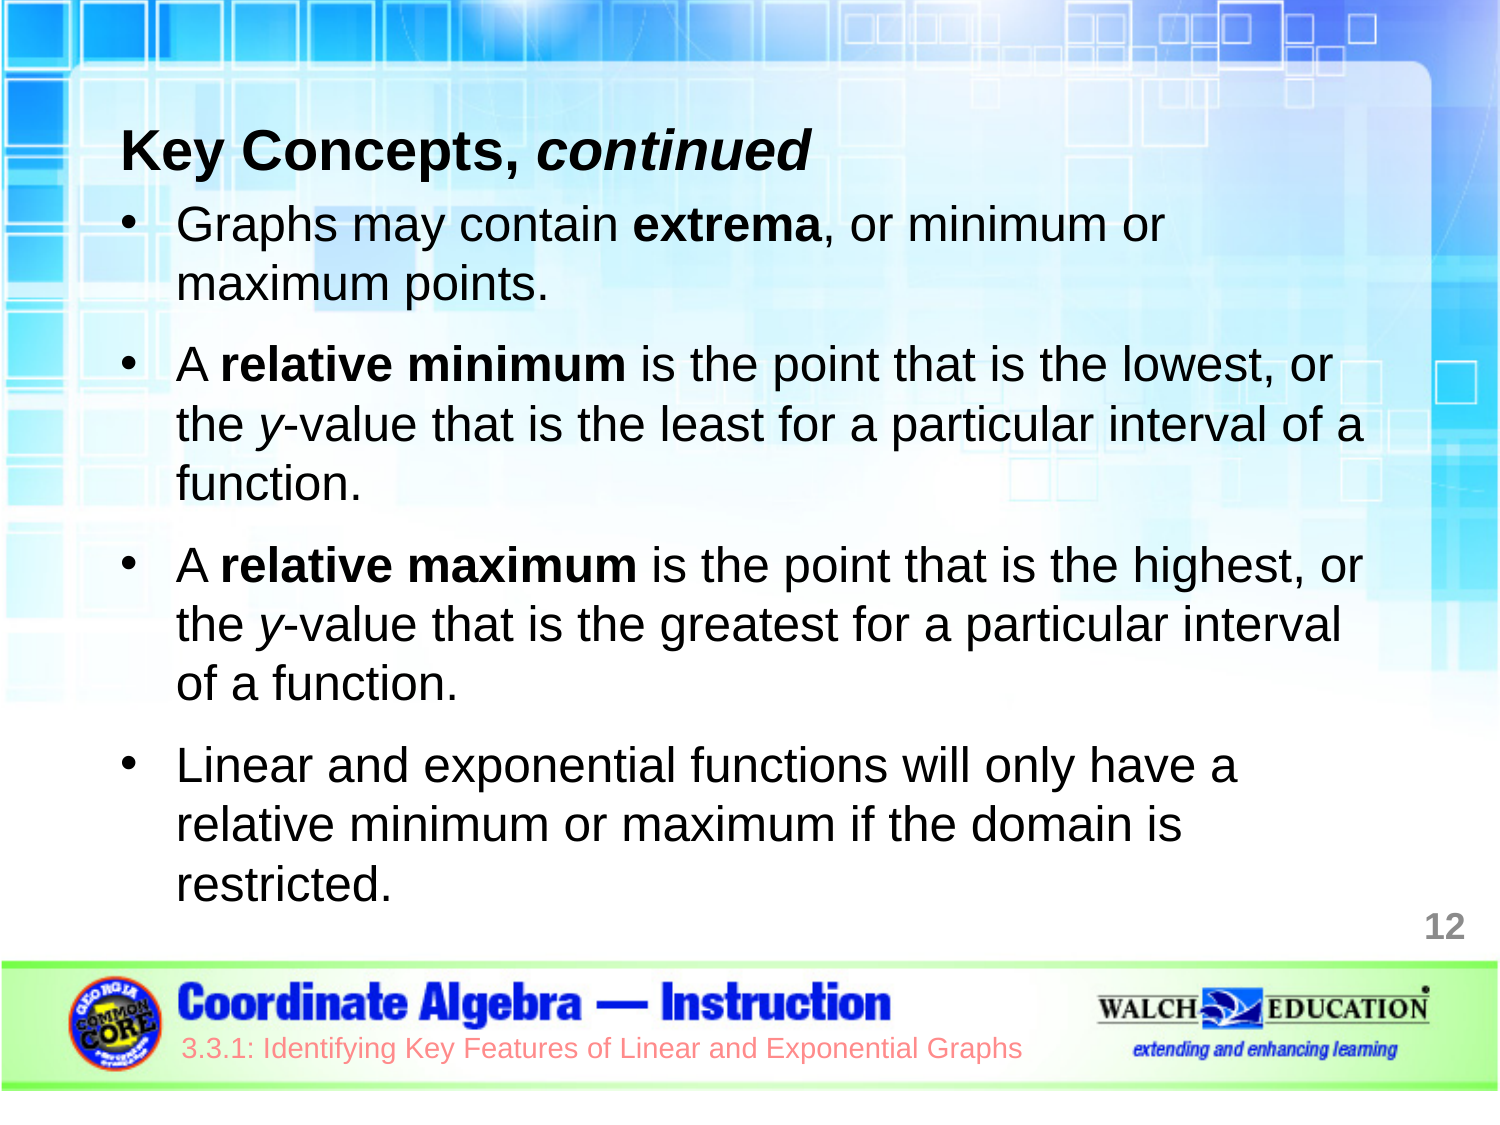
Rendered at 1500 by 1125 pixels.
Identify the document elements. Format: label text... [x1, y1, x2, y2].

slide_number 12 [1361, 901, 1481, 949]
subtitle Key Concepts, continued Graphs may contain extrema, or minimum or maximum points. A relative minimum is the point that is the lowest, or the y-value that is the least for a particular interval of a function. A relative maximum is the point that is the highest, or the y-value that is the greatest for a particular interval of a function. Linear and exponential functions will only have a relative minimum or maximum if the domain is restricted. [105, 105, 1394, 925]
footer 3.3.1: Identifying Key Features of Linear and Exponential Graphs [166, 1024, 1080, 1069]
picture [1, 0, 1500, 1091]
